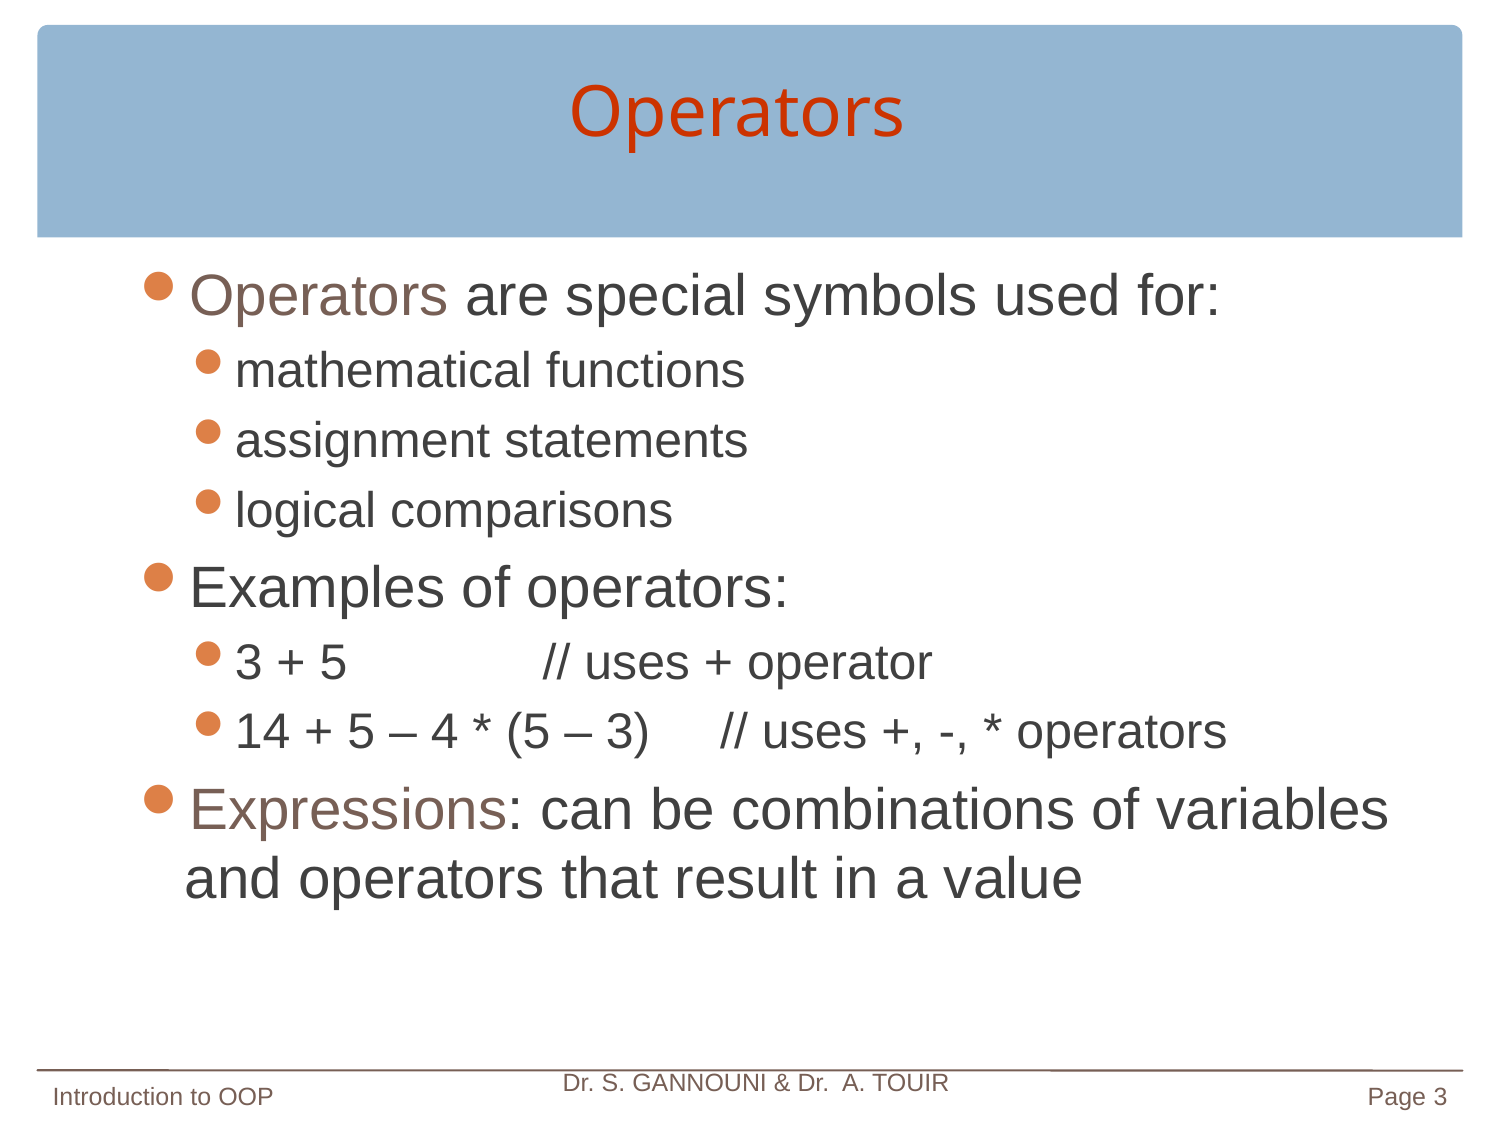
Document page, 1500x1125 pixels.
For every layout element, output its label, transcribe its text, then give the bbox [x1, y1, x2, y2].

footer Dr. S. GANNOUNI & Dr. A. TOUIR [474, 1069, 1038, 1123]
slide_number Page 3 [1112, 1069, 1463, 1123]
list Operators are special symbols used for: mathematical functions assignment statements logical comparisons Examples of operators: 3 + 5 // uses + operator 14 + 5 – 4 * (5 – 3) // uses +, -, * operators Expressions: can be combinations of variables and operators that result in a value [124, 249, 1476, 988]
title Operators [99, 58, 1376, 158]
slide_number Introduction to OOP [37, 1069, 388, 1123]
